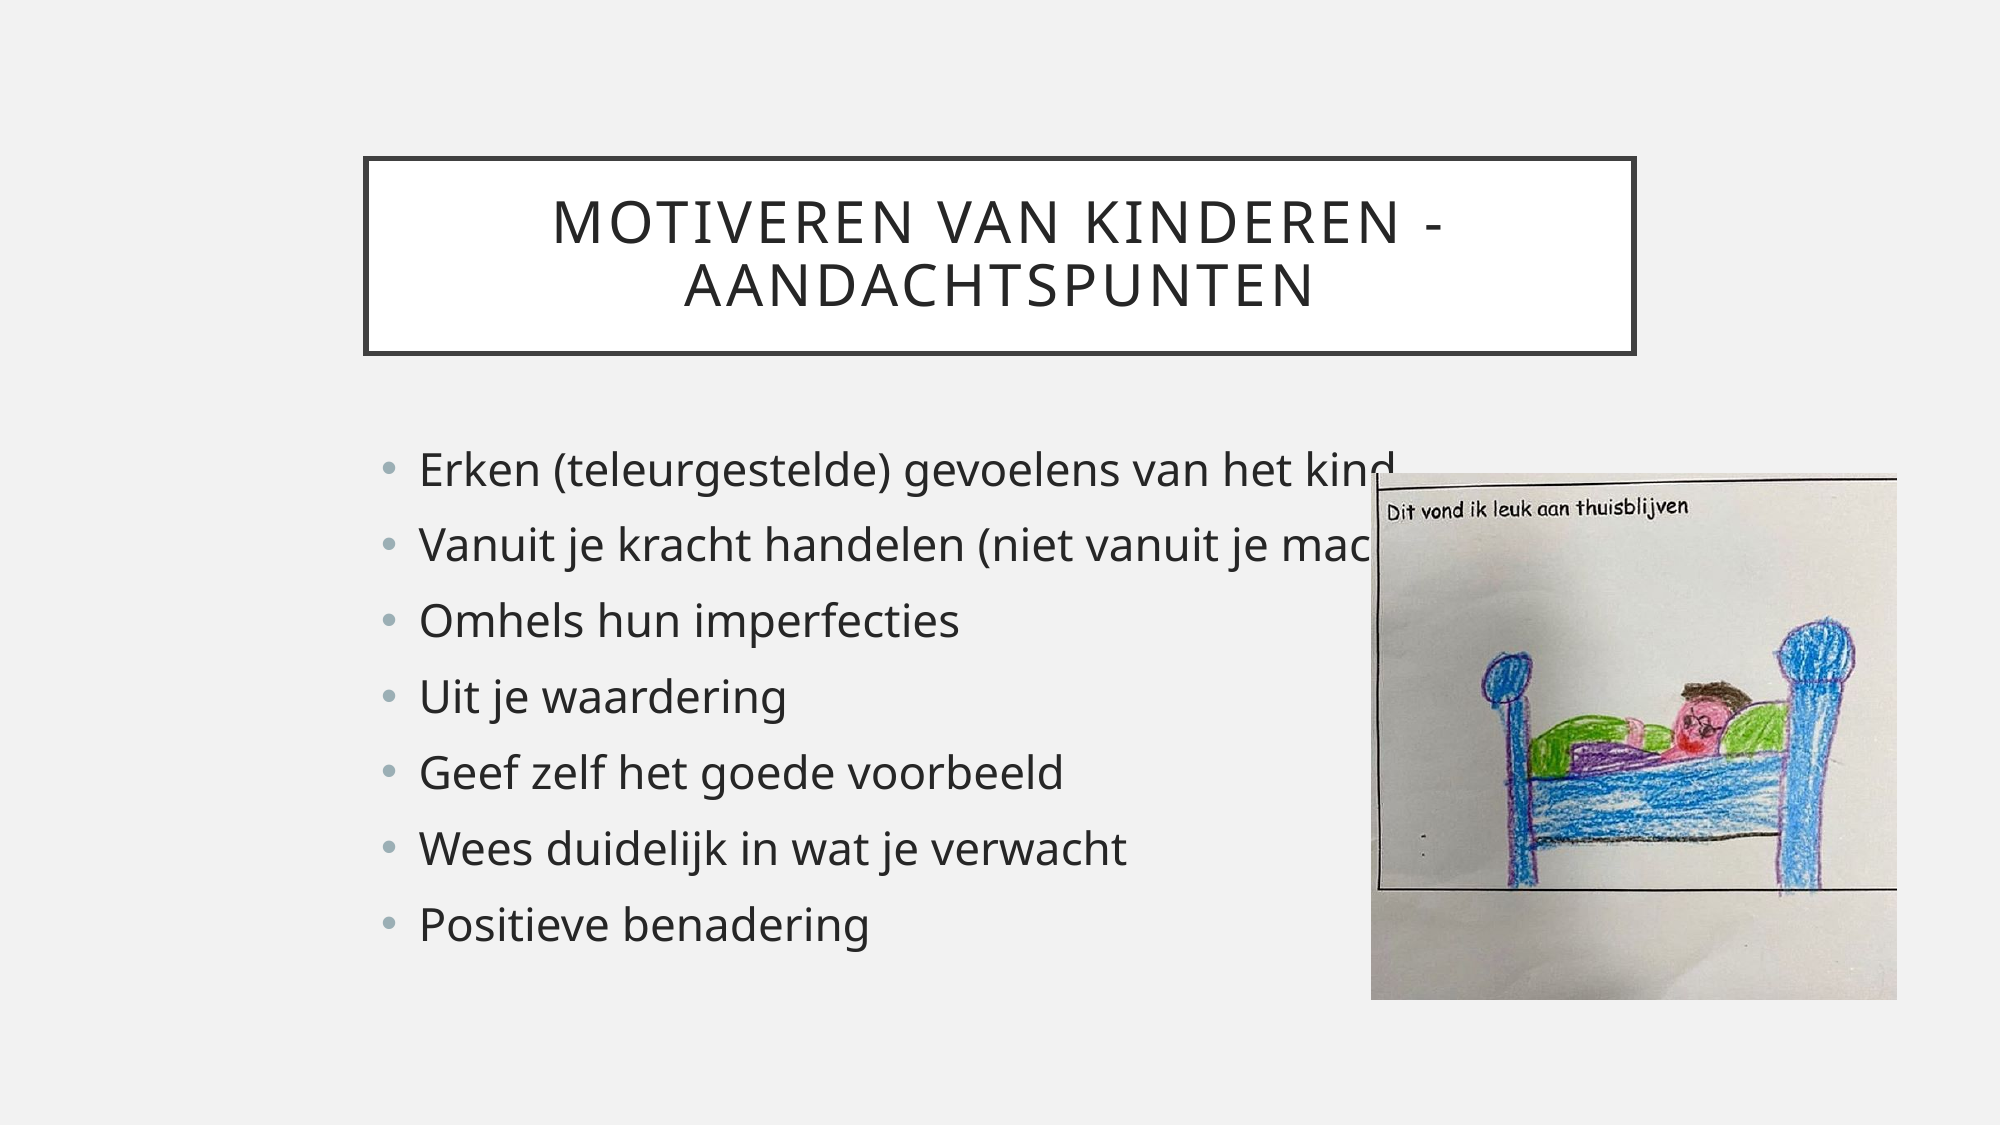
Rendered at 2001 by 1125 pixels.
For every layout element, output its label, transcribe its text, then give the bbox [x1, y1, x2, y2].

picture [1370, 473, 1897, 1000]
title Motiveren van kinderen - aandachtspunten [363, 156, 1637, 356]
list Erken (teleurgestelde) gevoelens van het kind Vanuit je kracht handelen (niet vanuit je macht) Omhels hun imperfecties Uit je waardering Geef zelf het goede voorbeeld Wees duidelijk in wat je verwacht Positieve benadering [366, 432, 1634, 1104]
